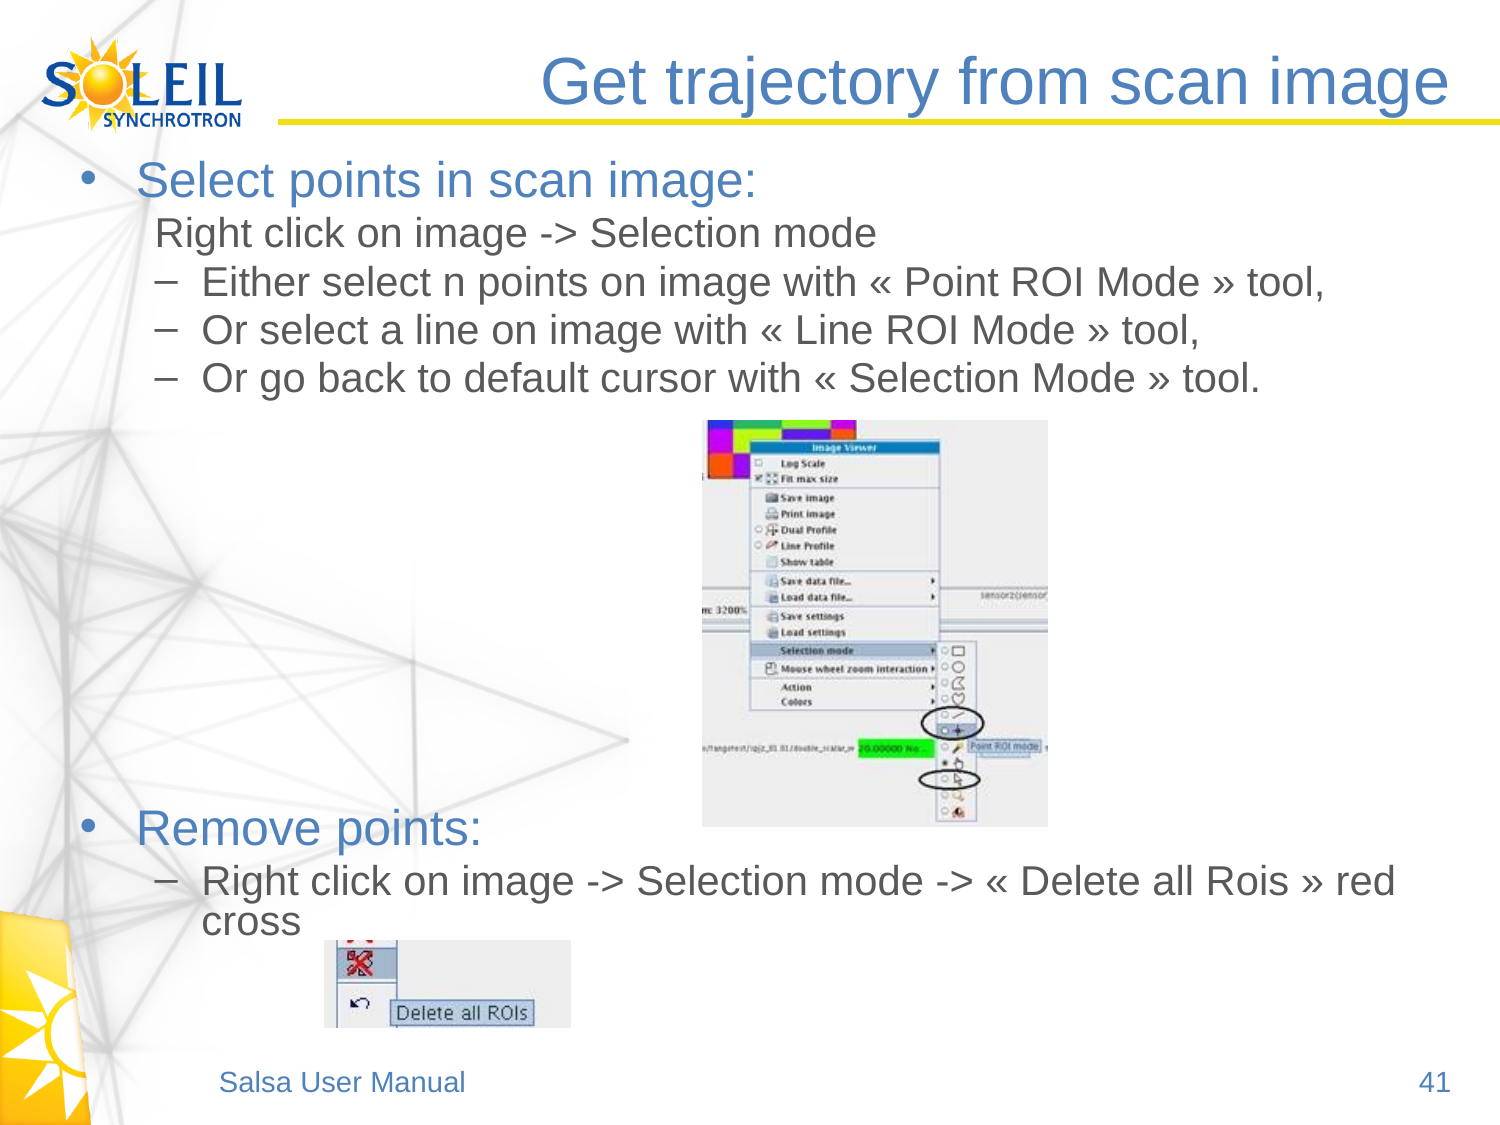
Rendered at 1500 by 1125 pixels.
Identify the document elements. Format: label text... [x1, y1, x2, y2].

picture [0, 0, 1500, 1125]
text_box Select points in scan image: Right click on image -> Selection mode Either select n points on image with « Point ROI Mode » tool, Or select a line on image with « Line ROI Mode » tool, Or go back to default cursor with « Selection Mode » tool. Remove points: Right click on image -> Selection mode -> « Delete all Rois » red cross [64, 152, 1463, 1059]
title Get trajectory from scan image [277, 31, 1467, 125]
text_box Salsa User Manual 41 [100, 1046, 1467, 1116]
